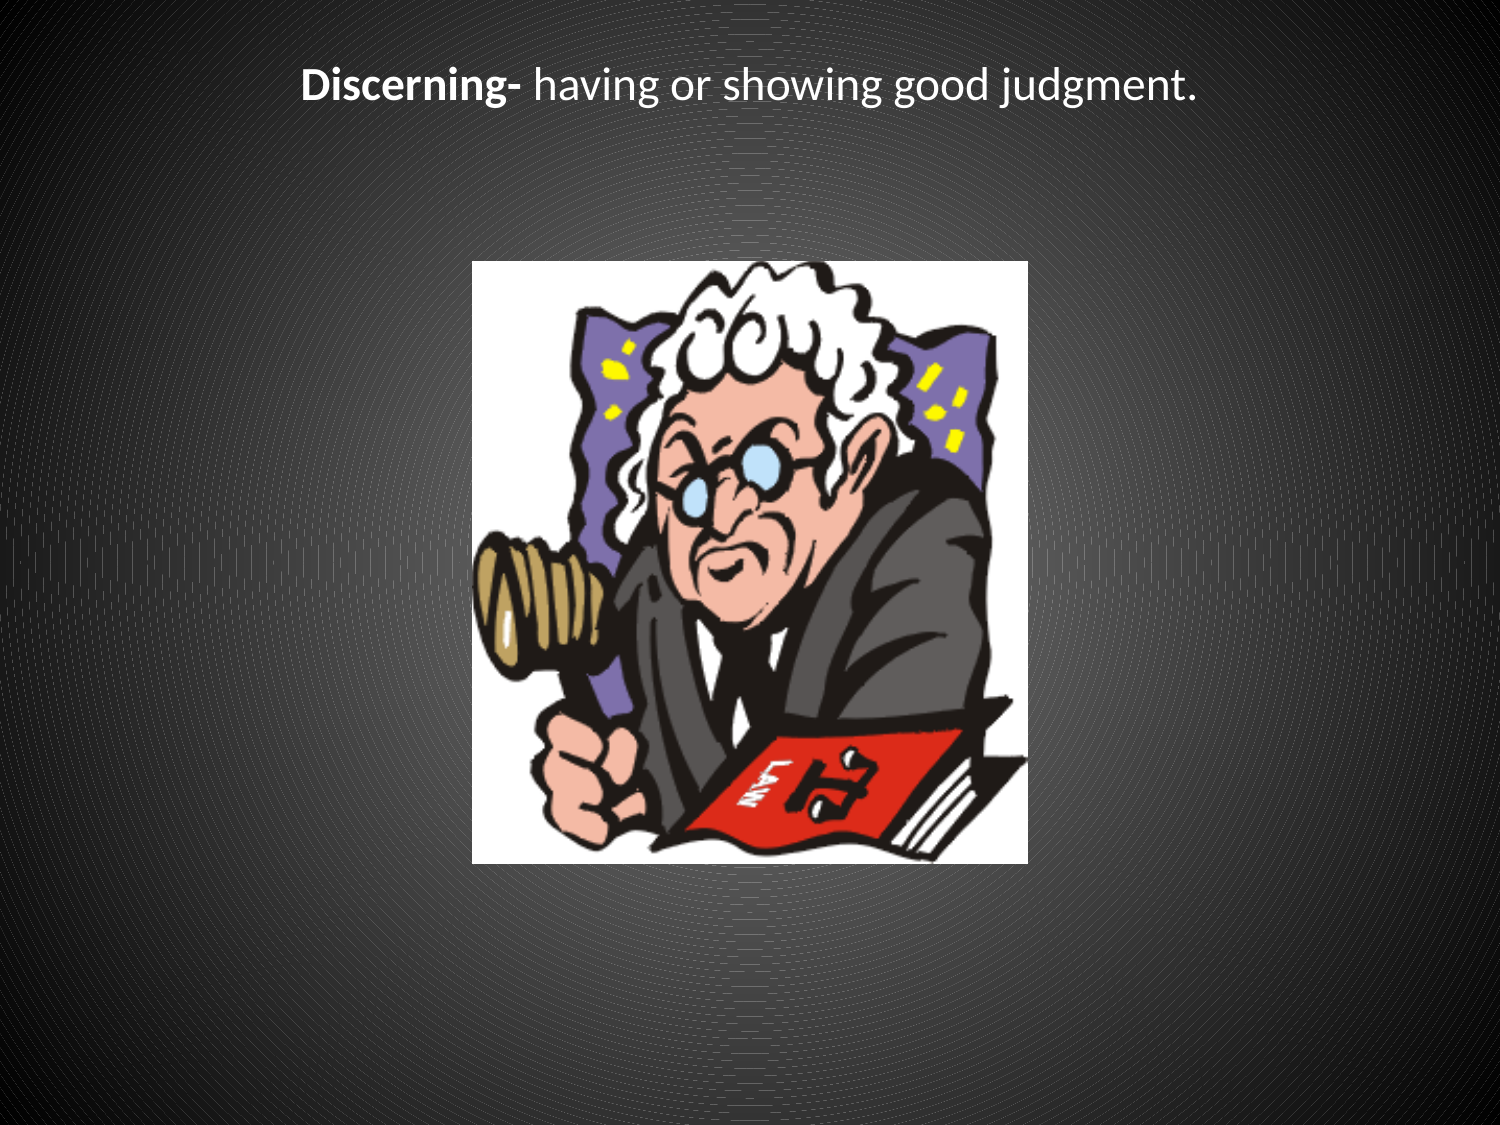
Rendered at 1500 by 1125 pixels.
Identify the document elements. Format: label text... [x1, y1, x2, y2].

title Discerning- having or showing good judgment. [75, 45, 1425, 233]
picture [472, 261, 1028, 864]
